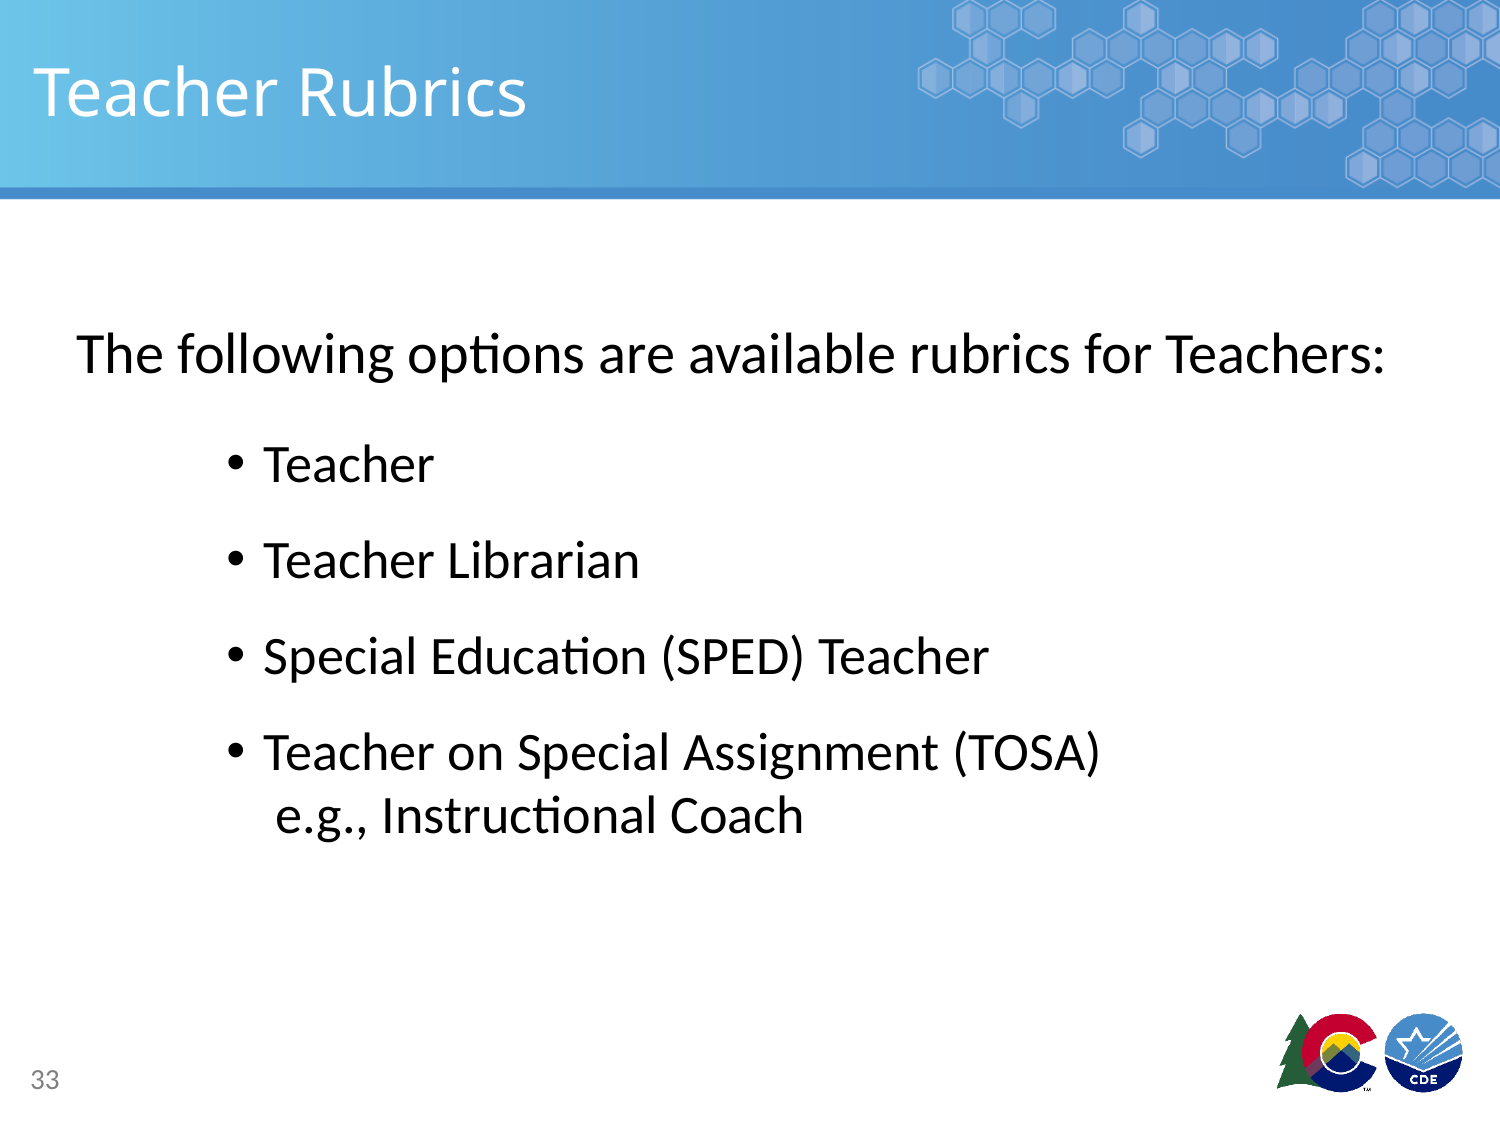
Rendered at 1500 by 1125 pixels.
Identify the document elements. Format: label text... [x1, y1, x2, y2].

picture [0, 0, 1500, 200]
slide_number 33 [15, 1053, 353, 1114]
picture [1275, 1012, 1463, 1093]
title Teacher Rubrics [33, 58, 976, 150]
list The following options are available rubrics for Teachers: Teacher Teacher Librarian Special Education (SPED) Teacher Teacher on Special Assignment (TOSA) e.g., Instructional Coach [76, 322, 1424, 936]
